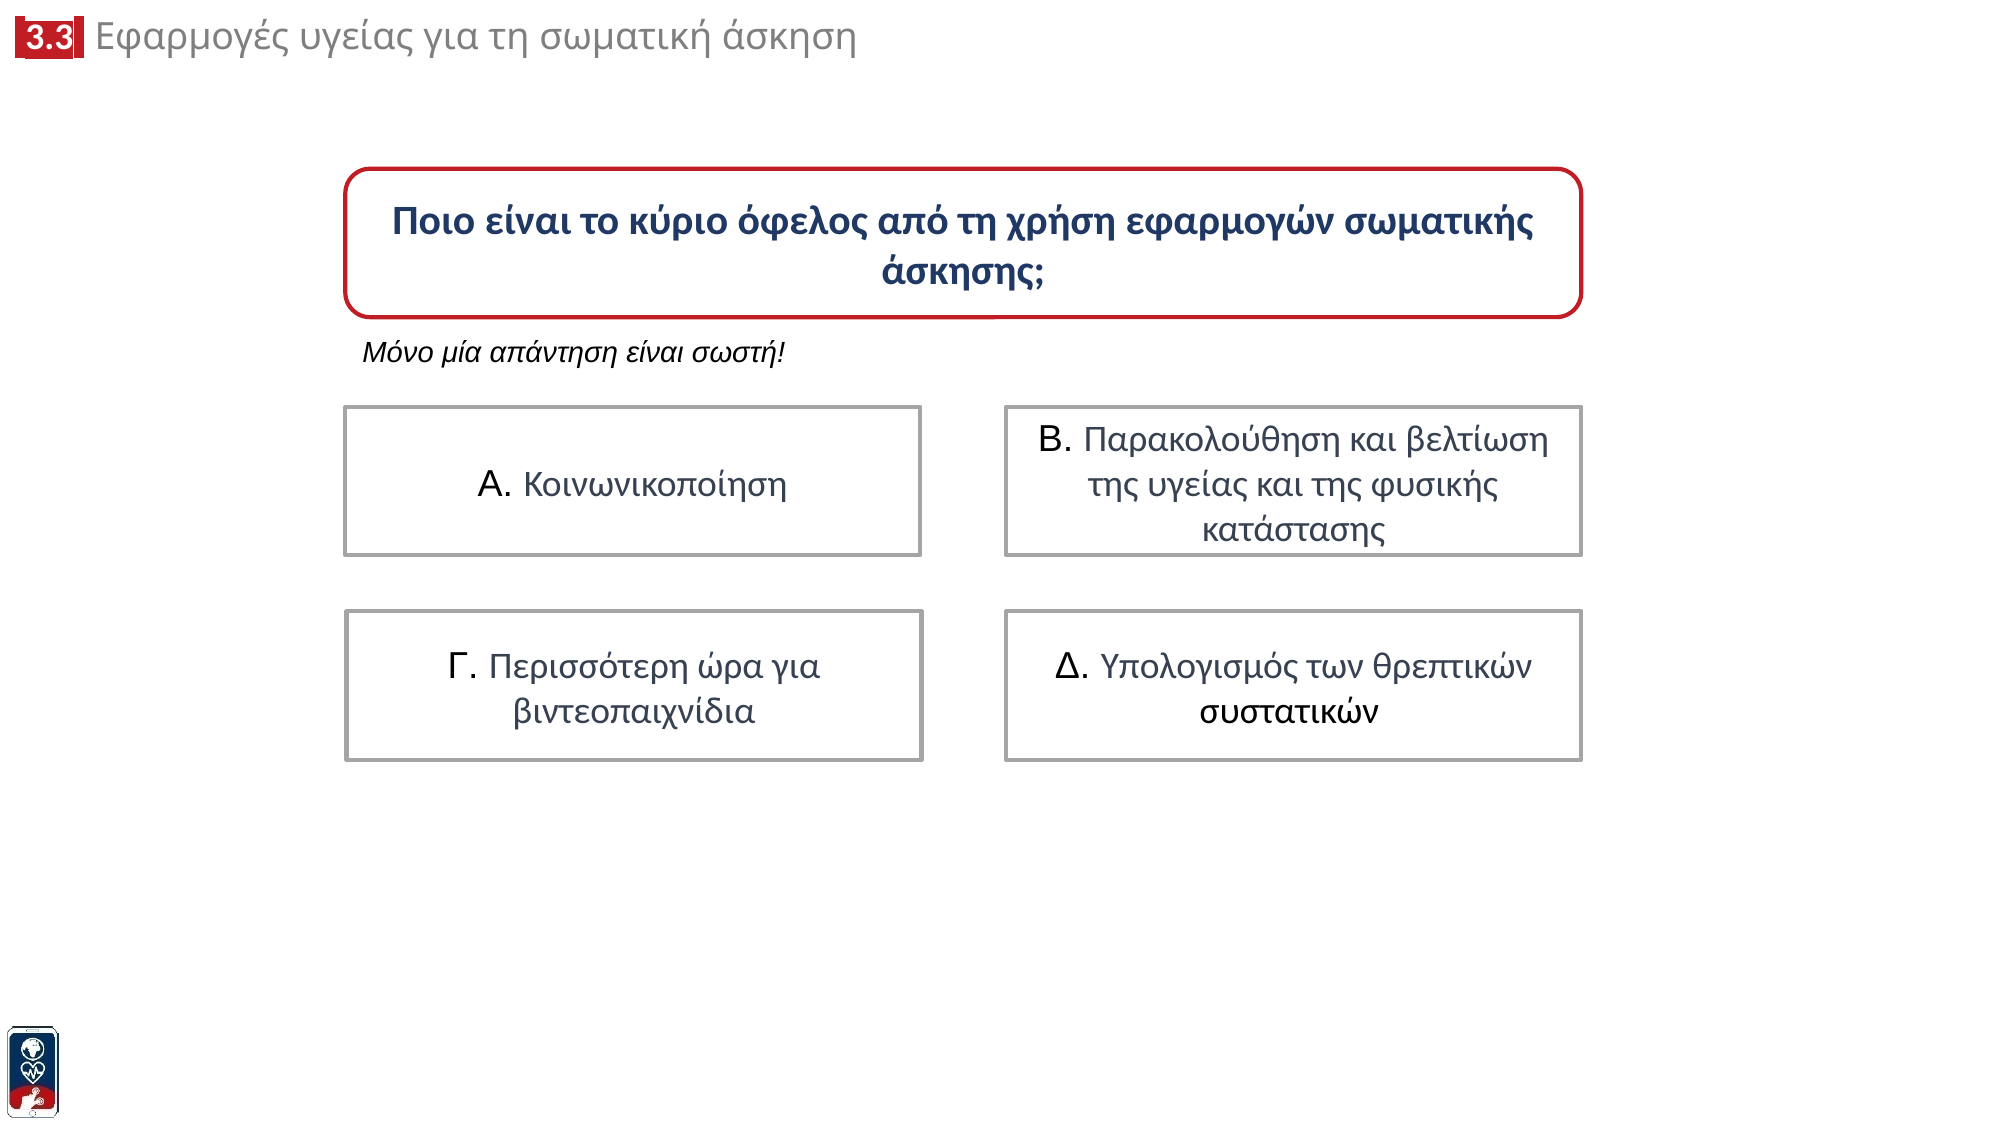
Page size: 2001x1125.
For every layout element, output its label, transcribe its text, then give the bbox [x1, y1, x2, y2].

text_box Β. Παρακολούθηση και βελτίωση της υγείας και της φυσικής κατάστασης [1004, 405, 1583, 557]
text_box Δ. Υπολογισμός των θρεπτικών συστατικών [1004, 609, 1583, 762]
text_box Α. Κοινωνικοποίηση [343, 405, 922, 557]
text_box Ποιο είναι το κύριο όφελος από τη χρήση εφαρμογών σωματικής άσκησης; [343, 166, 1584, 320]
text_box Μόνο μία απάντηση είναι σωστή! [347, 325, 801, 376]
picture [7, 1026, 59, 1118]
text_box Γ. Περισσότερη ώρα για βιντεοπαιχνίδια [344, 609, 924, 762]
